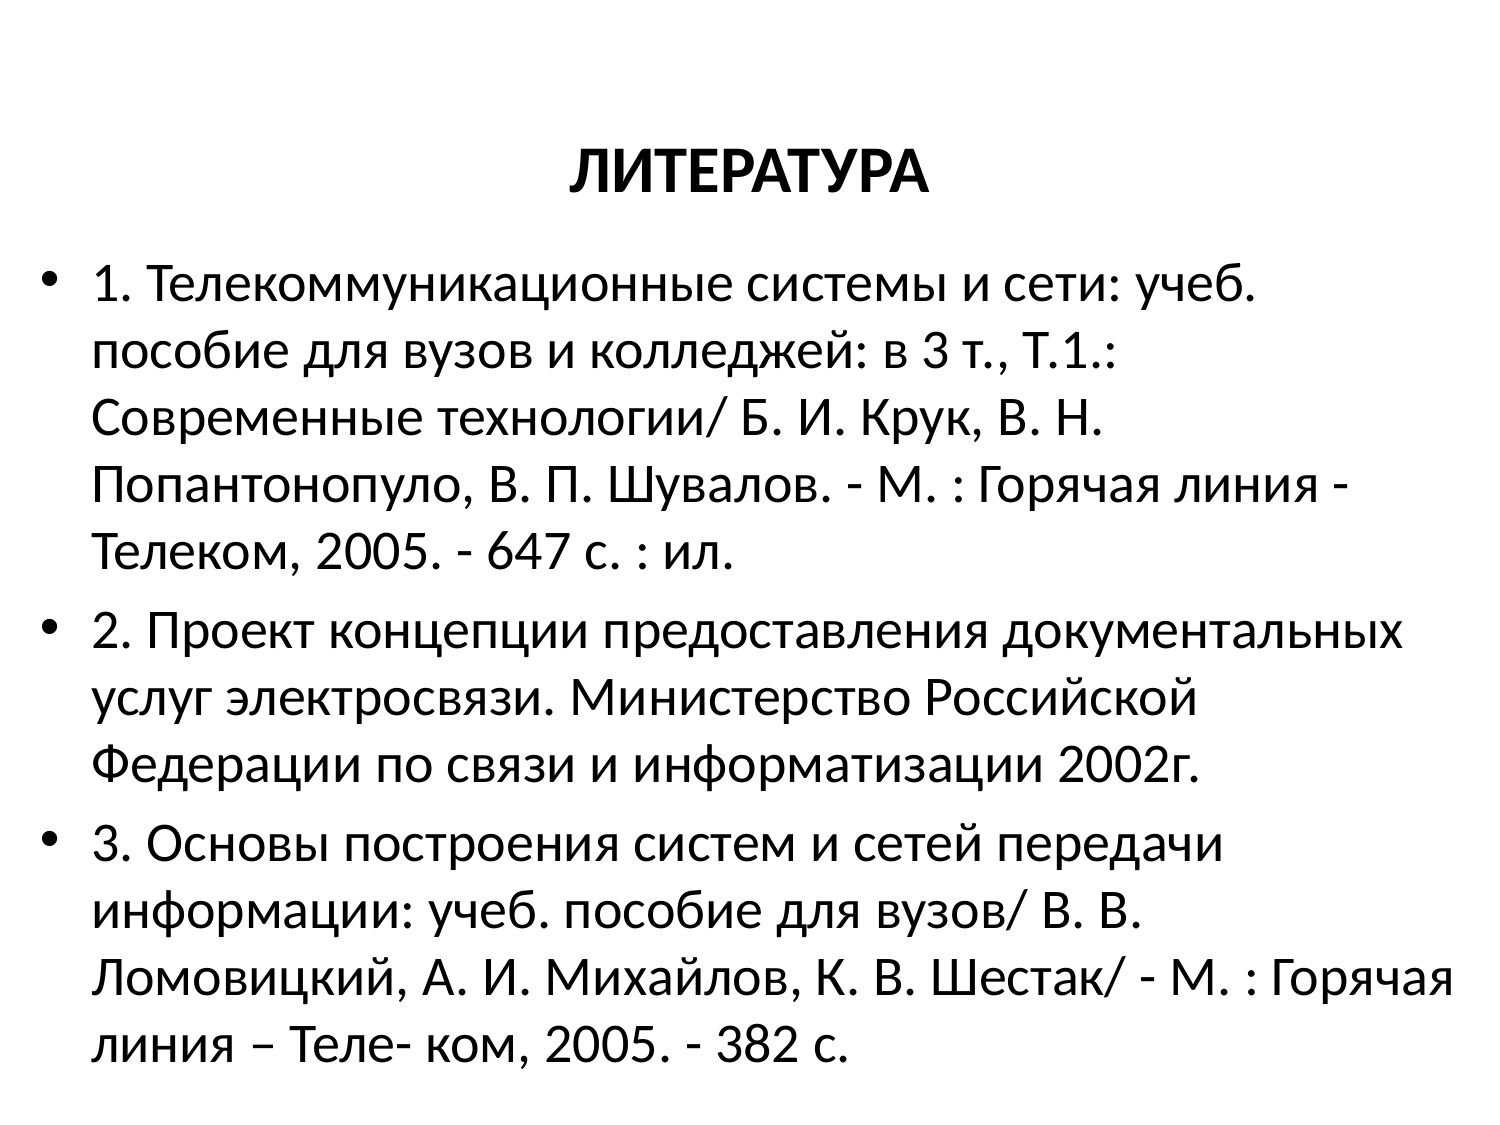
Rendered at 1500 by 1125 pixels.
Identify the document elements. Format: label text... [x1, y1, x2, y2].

title ЛИТЕРАТУРА [75, 45, 1425, 237]
list 1. Телекоммуникационные системы и сети: учеб. пособие для вузов и колледжей: в 3 т., Т.1.: Современные технологии/ Б. И. Крук, В. Н. Попантонопуло, В. П. Шувалов. - М. : Горячая линия - Телеком, 2005. - 647 с. : ил. 2. Проект концепции предоставления документальных услуг электросвязи. Министерство Российской Федерации по связи и информатизации 2002г. 3. Основы построения систем и сетей передачи информации: учеб. пособие для вузов/ В. В. Ломовицкий, А. И. Михайлов, К. В. Шестак/ - М. : Горячая линия – Теле- ком, 2005. - 382 с. [24, 237, 1475, 1100]
